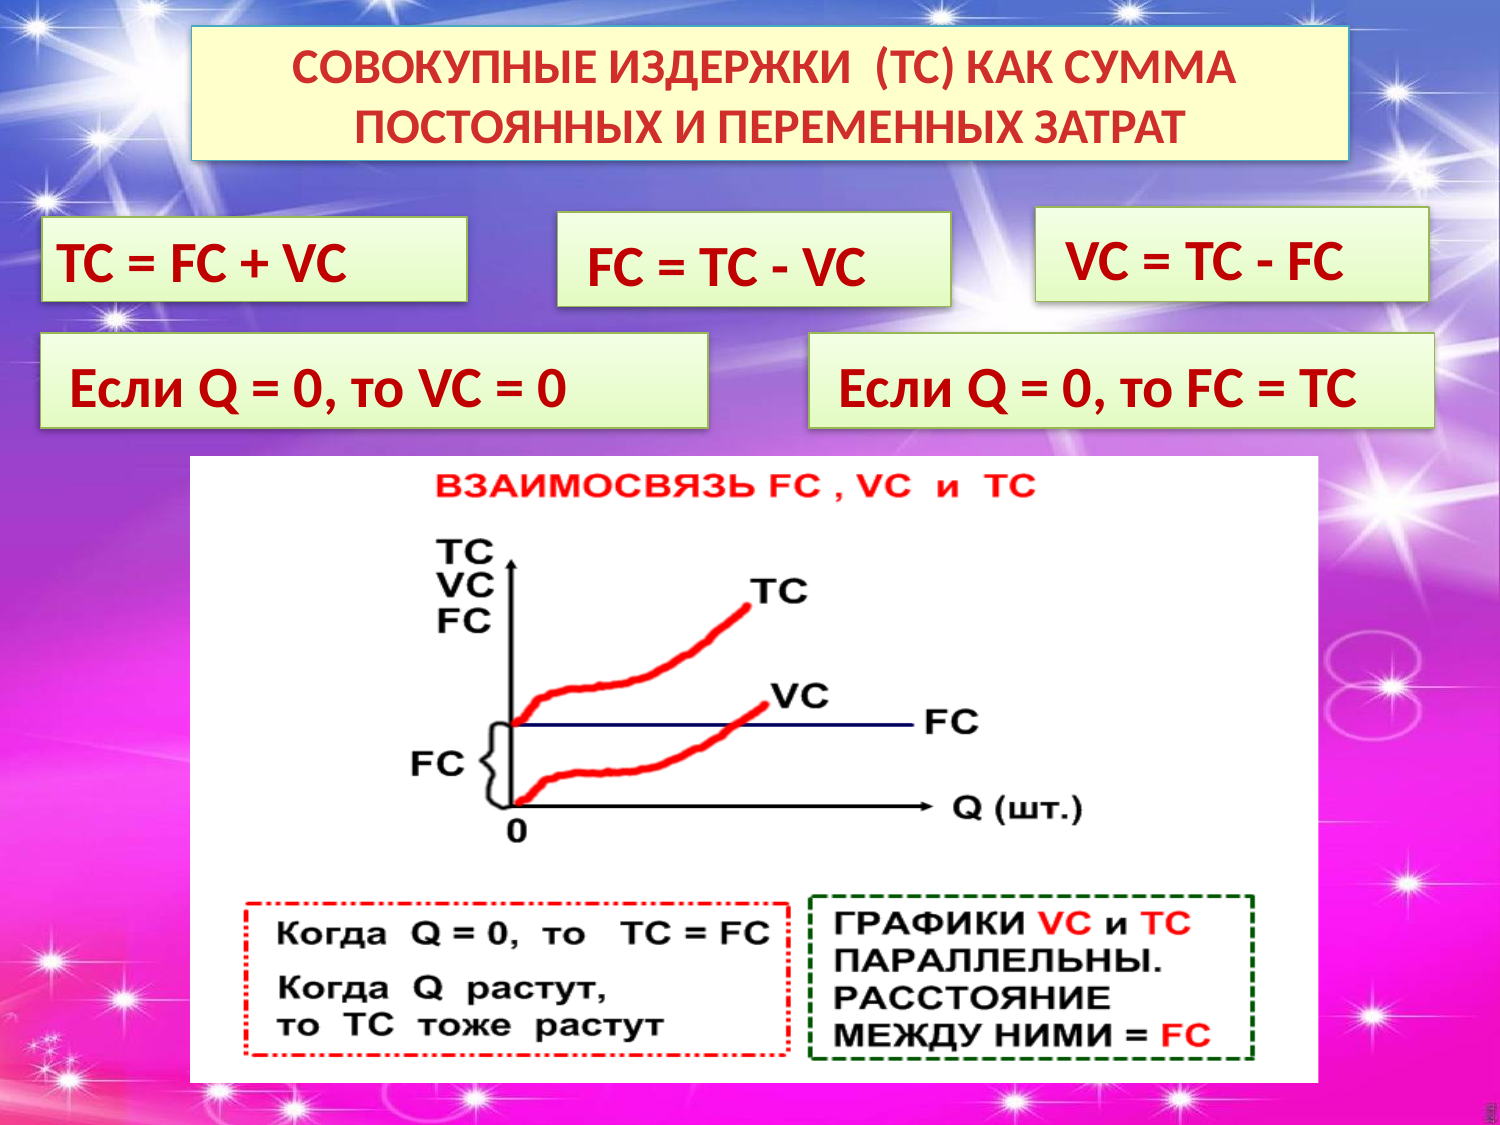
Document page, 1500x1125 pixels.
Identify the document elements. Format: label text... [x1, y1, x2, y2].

text_box Если Q = 0, то VC = 0 [40, 332, 709, 429]
text_box VC = ТС - FC [1035, 206, 1430, 302]
text_box ТС = FC + VC [41, 216, 468, 302]
text_box СОВОКУПНЫЕ ИЗДЕРЖКИ (ТС) КАК СУММА ПОСТОЯННЫХ И ПЕРЕМЕННЫХ ЗАТРАТ [191, 25, 1350, 161]
text_box FC = ТС - VC [557, 211, 952, 307]
picture [0, 0, 1500, 1125]
text_box Если Q = 0, то FC = ТС [808, 332, 1435, 429]
